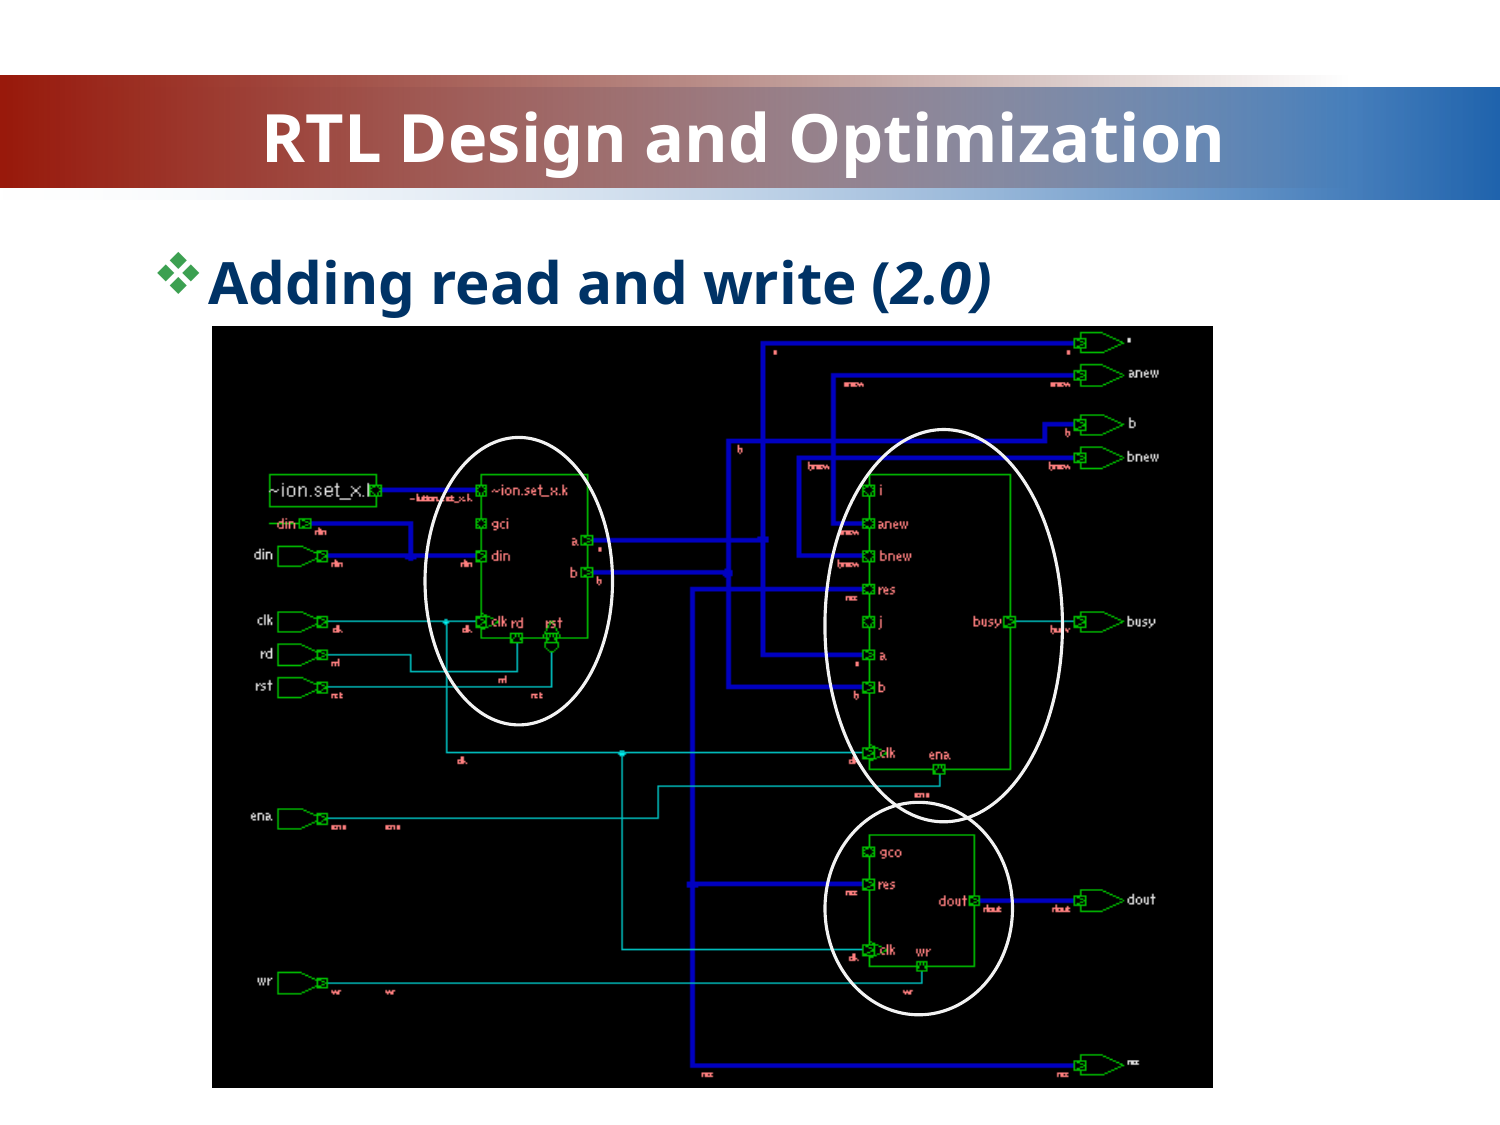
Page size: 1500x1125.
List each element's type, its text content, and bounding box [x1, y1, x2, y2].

list Adding read and write (2.0) [137, 252, 1386, 1108]
picture [212, 326, 1213, 1088]
title RTL Design and Optimization [137, 89, 1350, 183]
